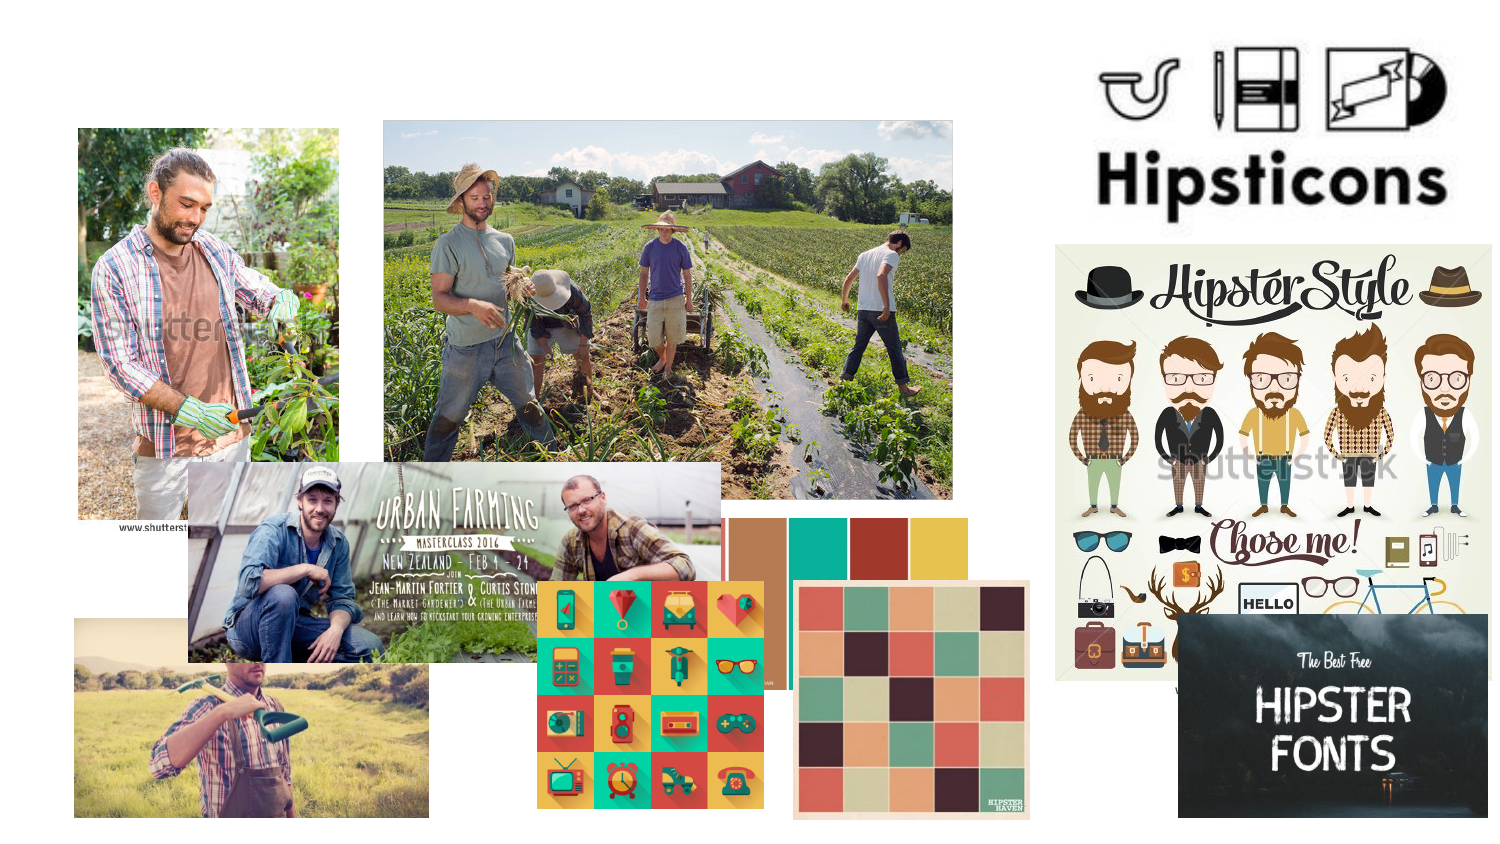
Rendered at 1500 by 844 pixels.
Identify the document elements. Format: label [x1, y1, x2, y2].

picture [1028, 0, 1500, 819]
picture [74, 119, 1030, 820]
